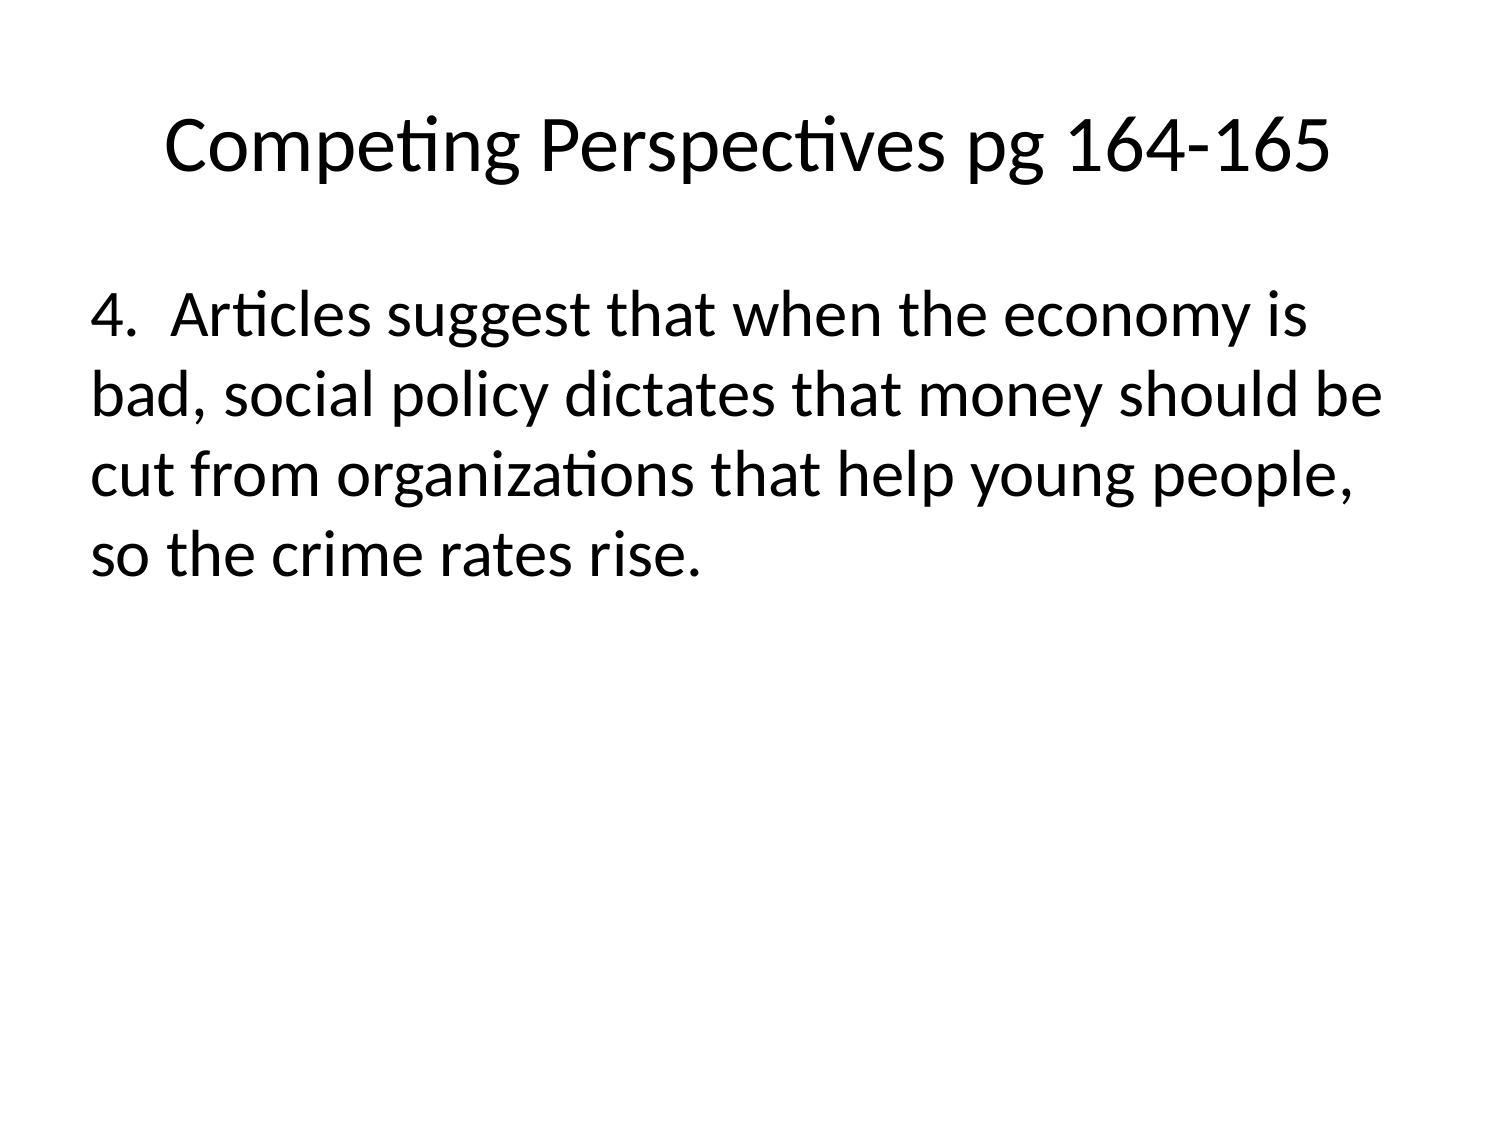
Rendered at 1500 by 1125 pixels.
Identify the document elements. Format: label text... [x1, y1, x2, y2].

list 4. Articles suggest that when the economy is bad, social policy dictates that money should be cut from organizations that help young people, so the crime rates rise. [75, 262, 1425, 1005]
title Competing Perspectives pg 164-165 [75, 45, 1425, 233]
